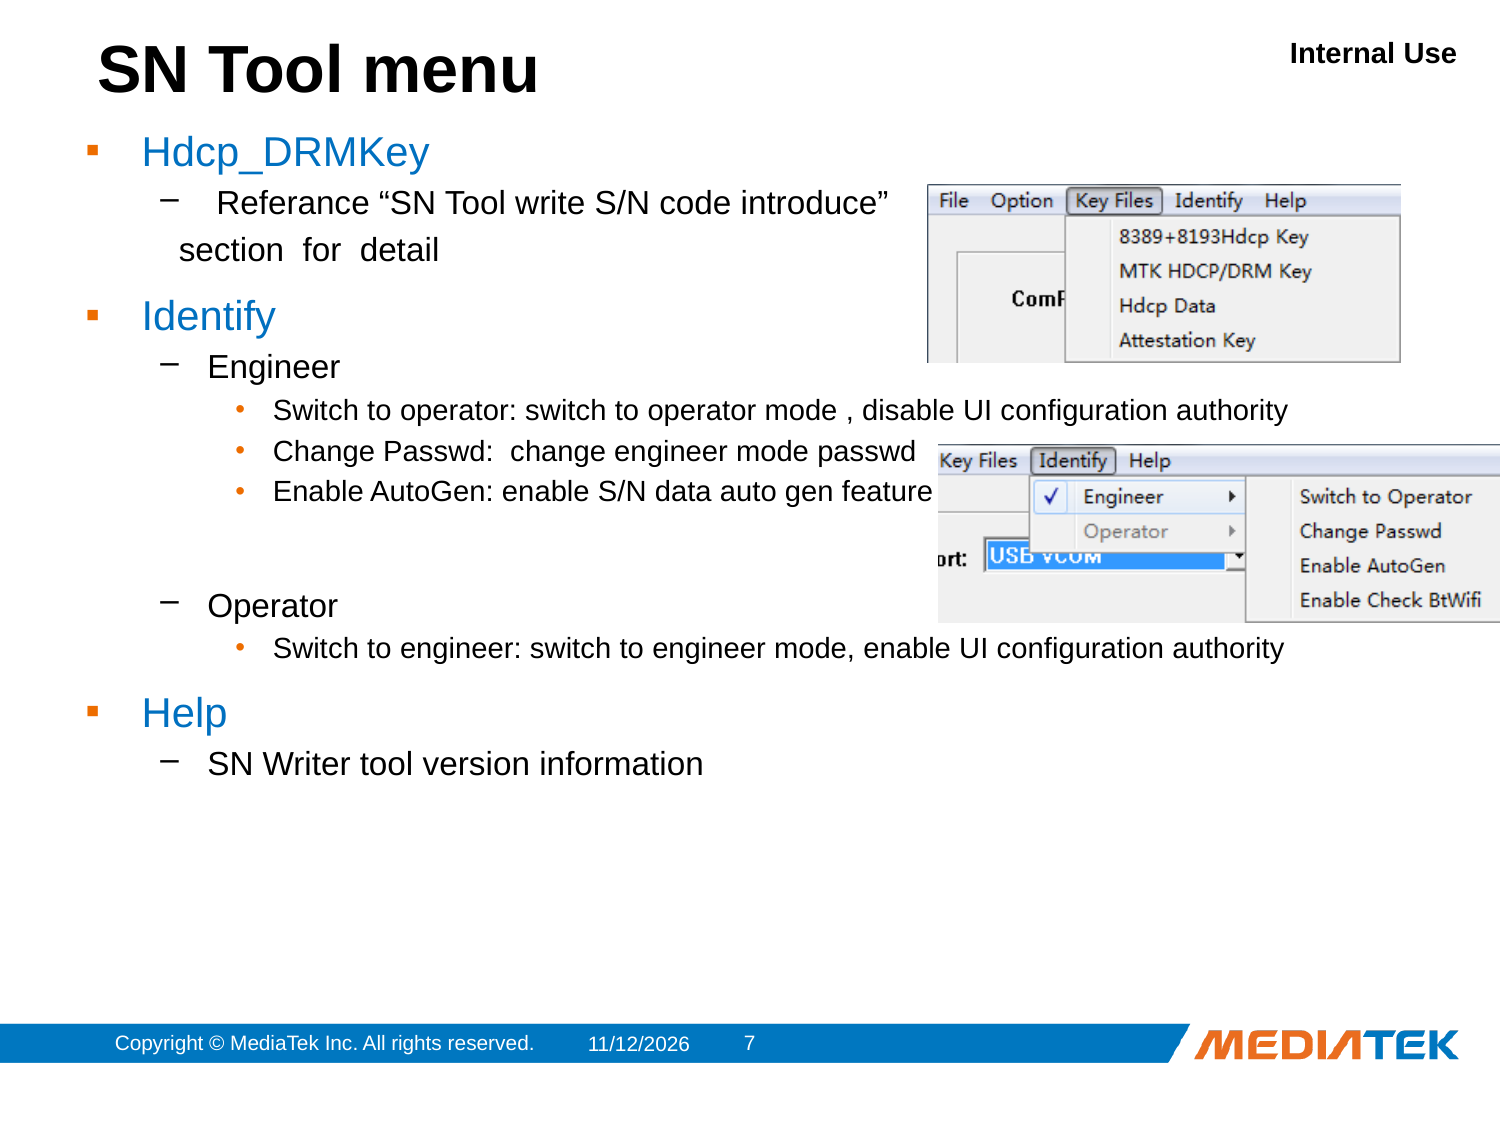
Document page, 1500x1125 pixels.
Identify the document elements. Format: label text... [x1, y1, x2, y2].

picture [926, 184, 1401, 363]
footer Copyright © MediaTek Inc. All rights reserved. [99, 1022, 573, 1090]
picture [0, 1023, 99, 1063]
title SN Tool menu [81, 11, 1405, 116]
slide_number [573, 1022, 711, 1090]
picture [938, 444, 1500, 623]
slide_number 6 [711, 1022, 789, 1090]
list Hdcp_DRMKey Referance “SN Tool write S/N code introduce” section for detail Identify Engineer Switch to operator: switch to operator mode , disable UI configuration authority Change Passwd: change engineer mode passwd Enable AutoGen: enable S/N data auto gen feature Operator Switch to engineer: switch to engineer mode, enable UI configuration authority Help SN Writer tool version information [70, 116, 1442, 1044]
picture [789, 1023, 1459, 1063]
